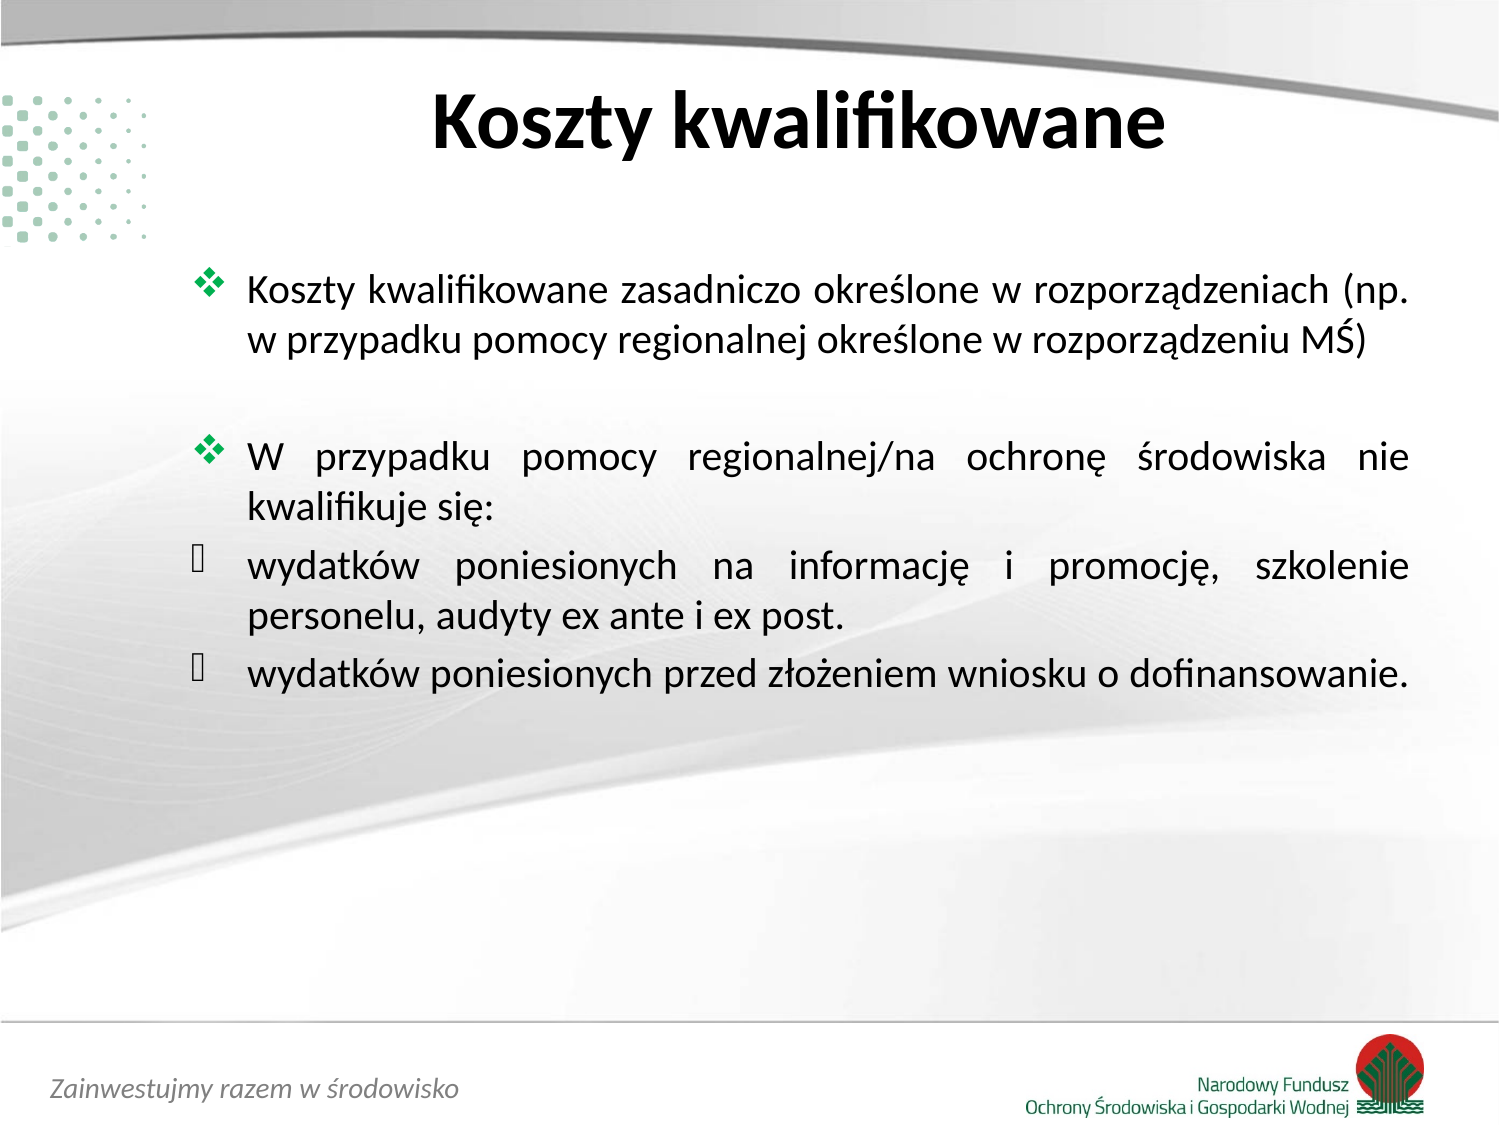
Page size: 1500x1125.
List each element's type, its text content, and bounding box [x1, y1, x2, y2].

list Koszty kwalifikowane zasadniczo określone w rozporządzeniach (np. w przypadku pomocy regionalnej określone w rozporządzeniu MŚ) W przypadku pomocy regionalnej/na ochronę środowiska nie kwalifikuje się: wydatków poniesionych na informację i promocję, szkolenie personelu, audyty ex ante i ex post. wydatków poniesionych przed złożeniem wniosku o dofinansowanie. [175, 196, 1425, 1005]
title Koszty kwalifikowane [175, 58, 1425, 173]
picture [0, 0, 1499, 1023]
picture [1026, 1034, 1424, 1118]
